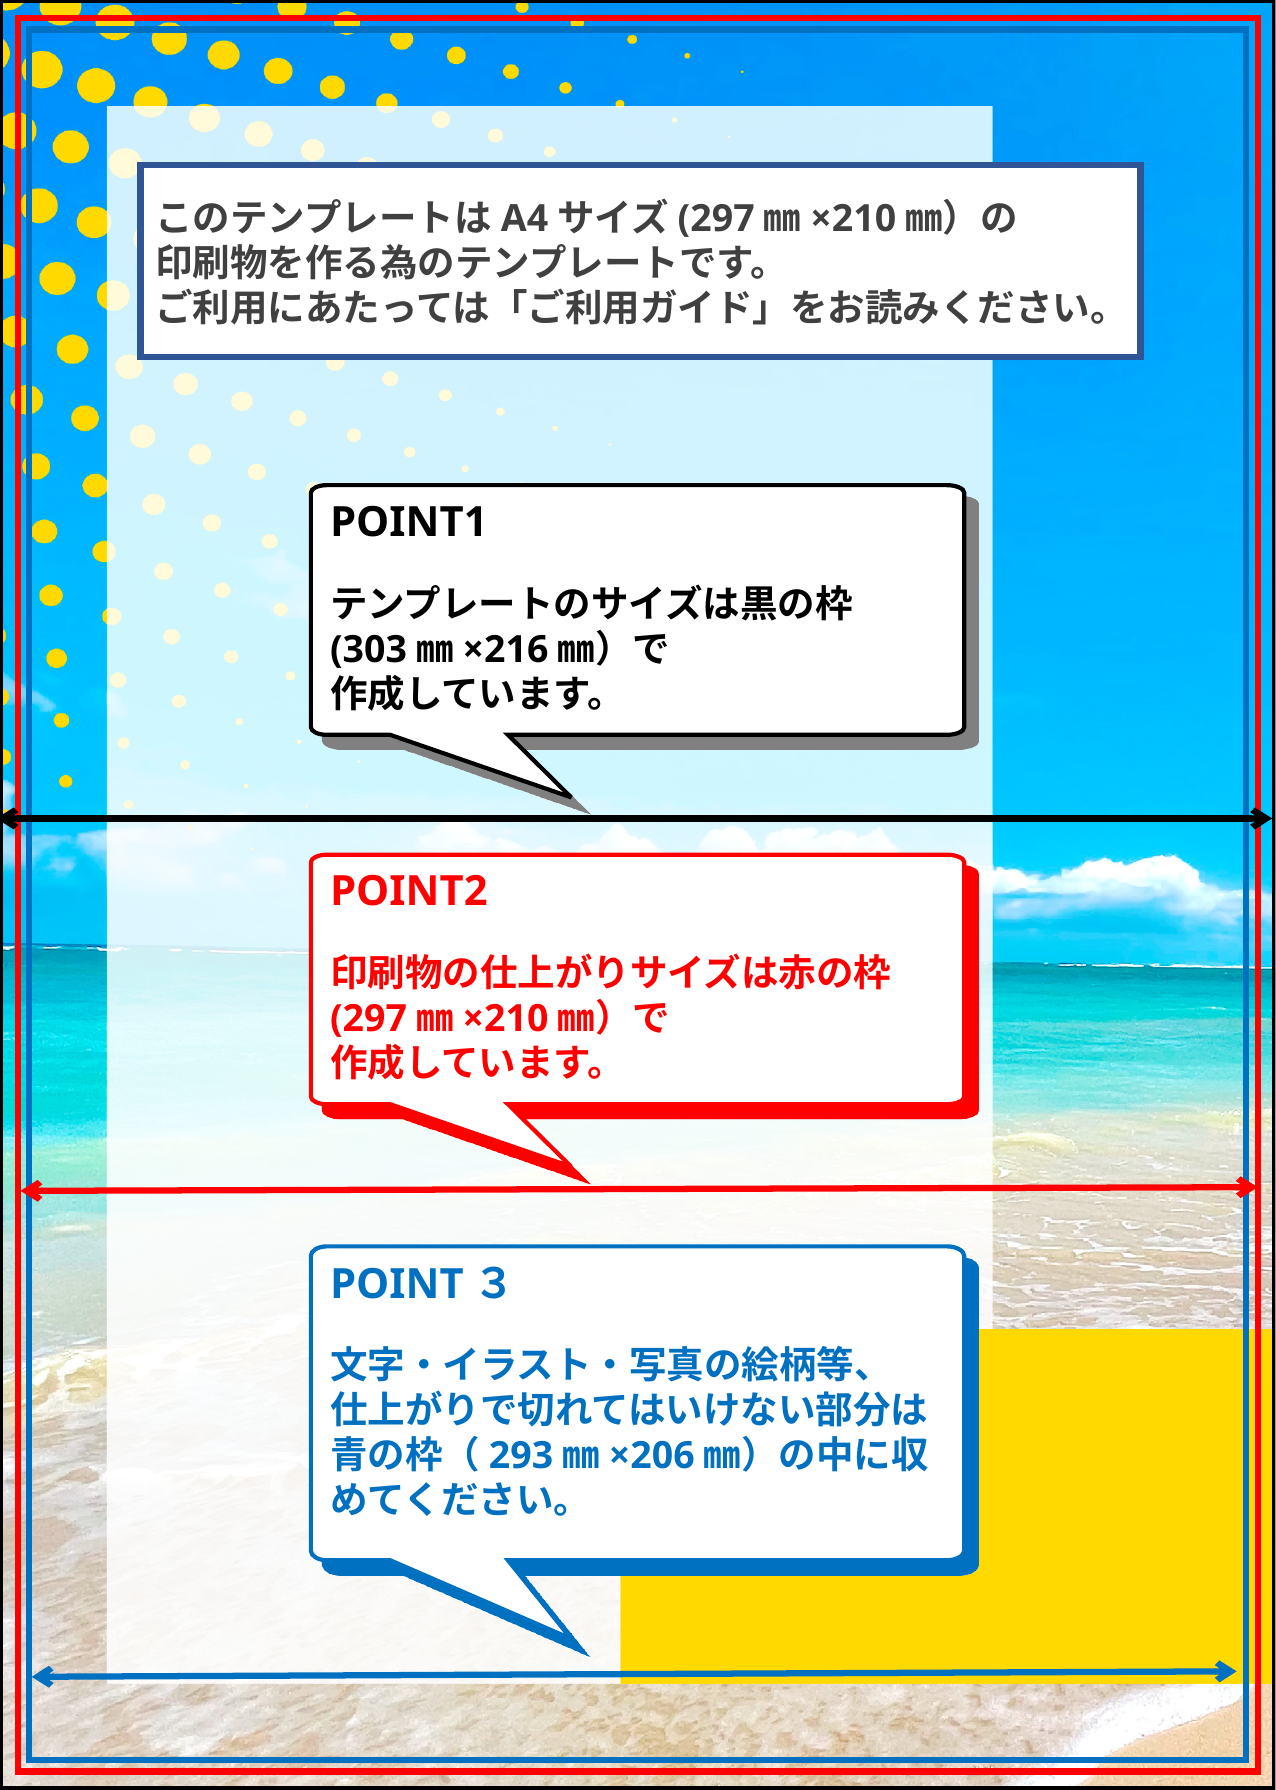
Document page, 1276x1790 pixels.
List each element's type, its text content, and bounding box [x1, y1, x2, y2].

text_box [28, 1191, 1247, 1761]
text_box このテンプレートはA4サイズ(297㎜×210㎜）の 印刷物を作る為のテンプレートです。 ご利用にあたっては「ご利用ガイド」をお読みください。 [140, 164, 1142, 358]
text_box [31, 1671, 1237, 1677]
text_box [17, 822, 1259, 1773]
text_box POINT1 テンプレートのサイズは黒の枠 (303㎜×216㎜）で 作成しています。 [310, 485, 965, 798]
text_box [0, 0, 1276, 1790]
text_box POINT2 印刷物の仕上がりサイズは赤の枠(297㎜×210㎜）で 作成しています。 [310, 854, 965, 1167]
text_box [20, 1187, 1258, 1191]
text_box [28, 822, 1247, 1187]
text_box [17, 17, 1259, 815]
text_box POINT３ 文字・イラスト・写真の絵柄等、 仕上がりで切れてはいけない部分は 青の枠（293㎜×206㎜）の中に収めてください。 [310, 1246, 965, 1639]
text_box [28, 28, 1247, 815]
